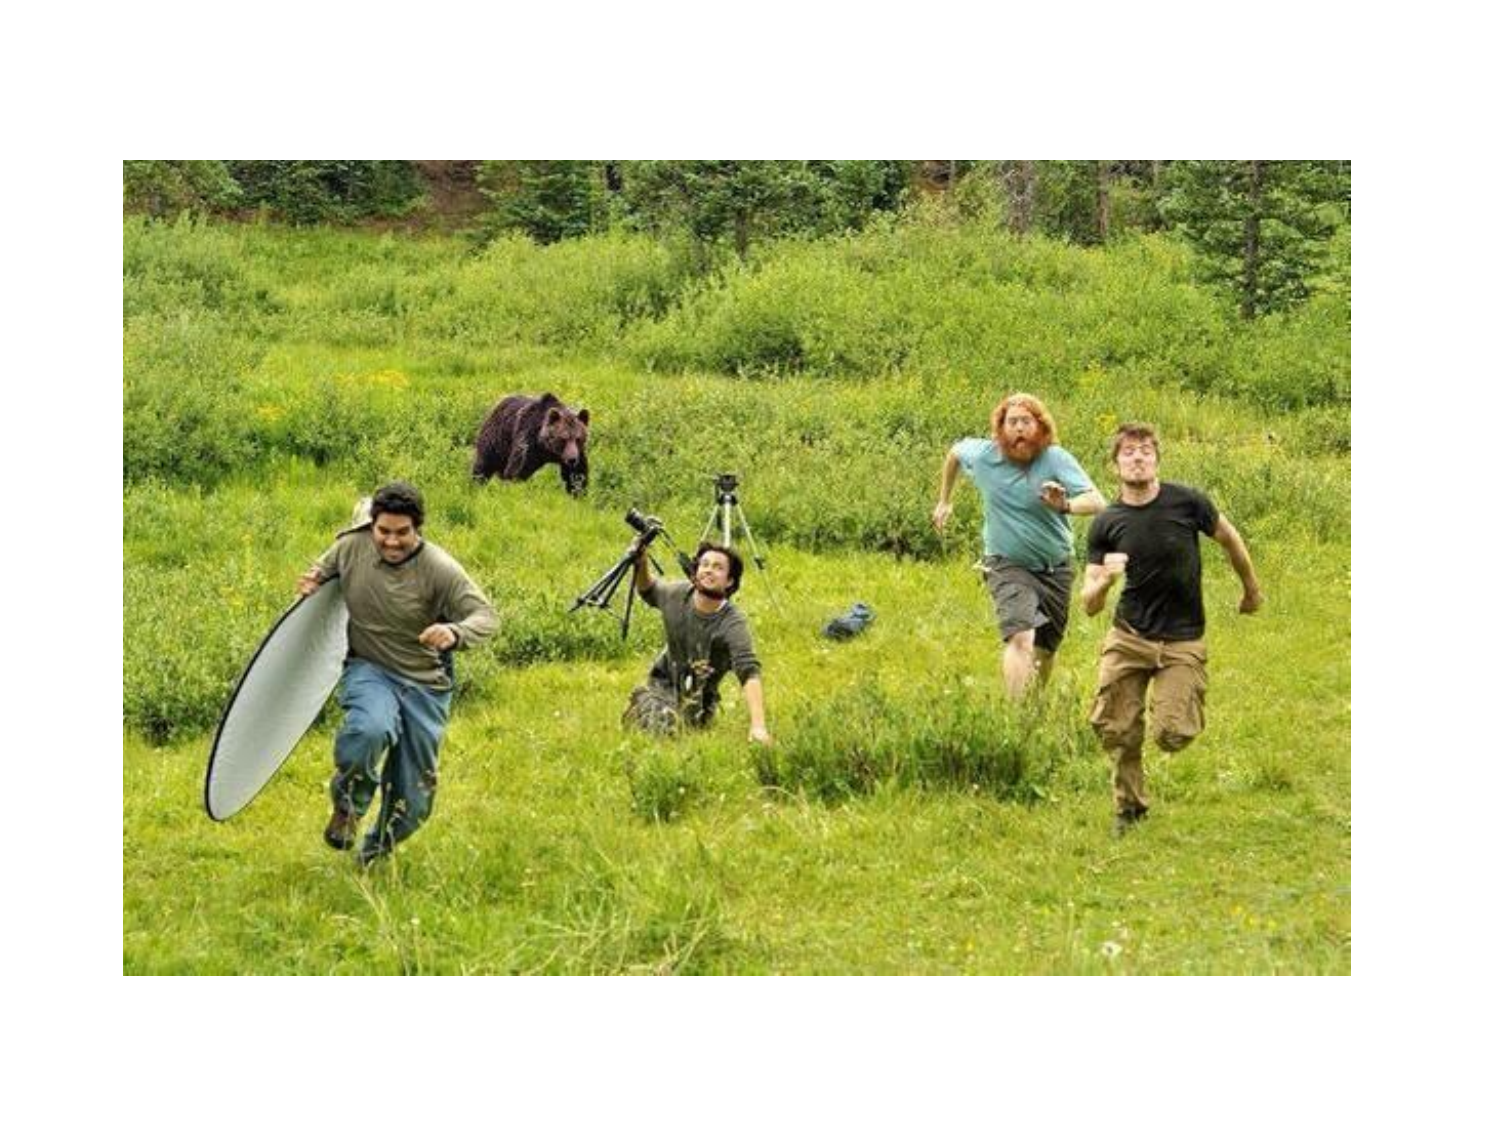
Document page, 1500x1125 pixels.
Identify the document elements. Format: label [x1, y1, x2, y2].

list [123, 160, 1351, 977]
